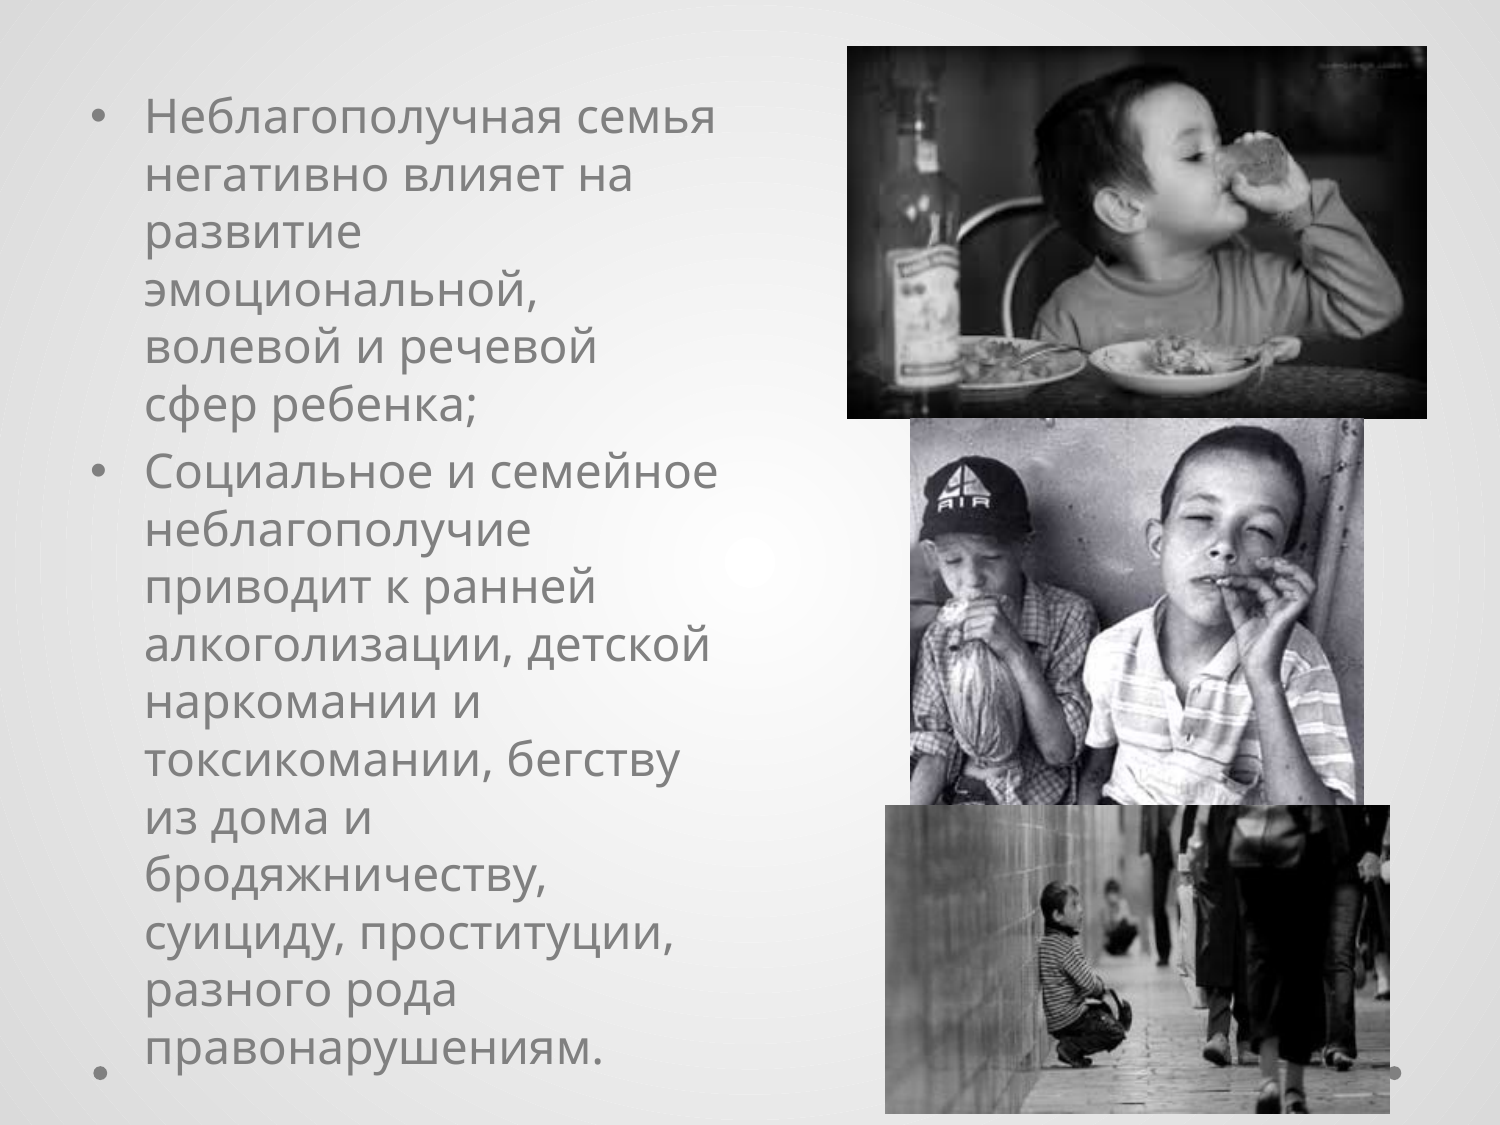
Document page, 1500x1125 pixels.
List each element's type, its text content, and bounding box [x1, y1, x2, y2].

picture [847, 46, 1427, 1114]
list Неблагополучная семья негативно влияет на развитие эмоциональной, волевой и речевой сфер ребенка; Социальное и семейное неблагополучие приводит к ранней алкоголизации, детской наркомании и токсикомании, бегству из дома и бродяжничеству, суициду, проституции, разного рода правонарушениям. [75, 78, 739, 1106]
